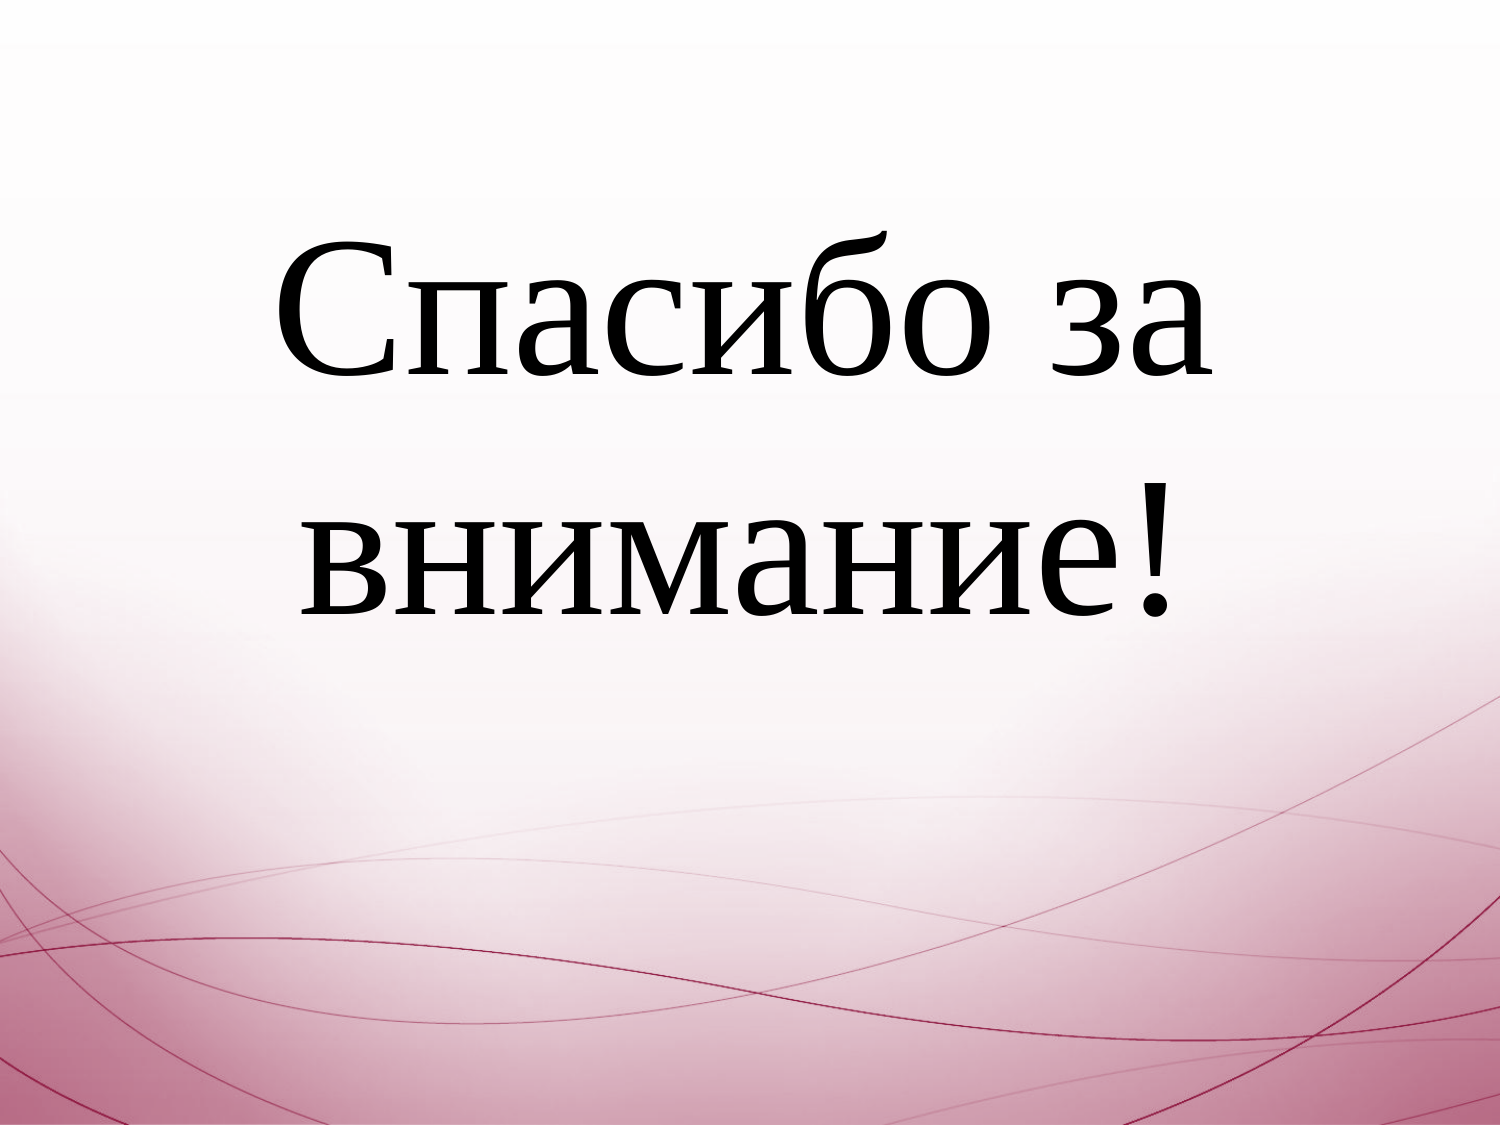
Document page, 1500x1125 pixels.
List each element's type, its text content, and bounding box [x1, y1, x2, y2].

title Спасибо за внимание! [29, 19, 1459, 811]
